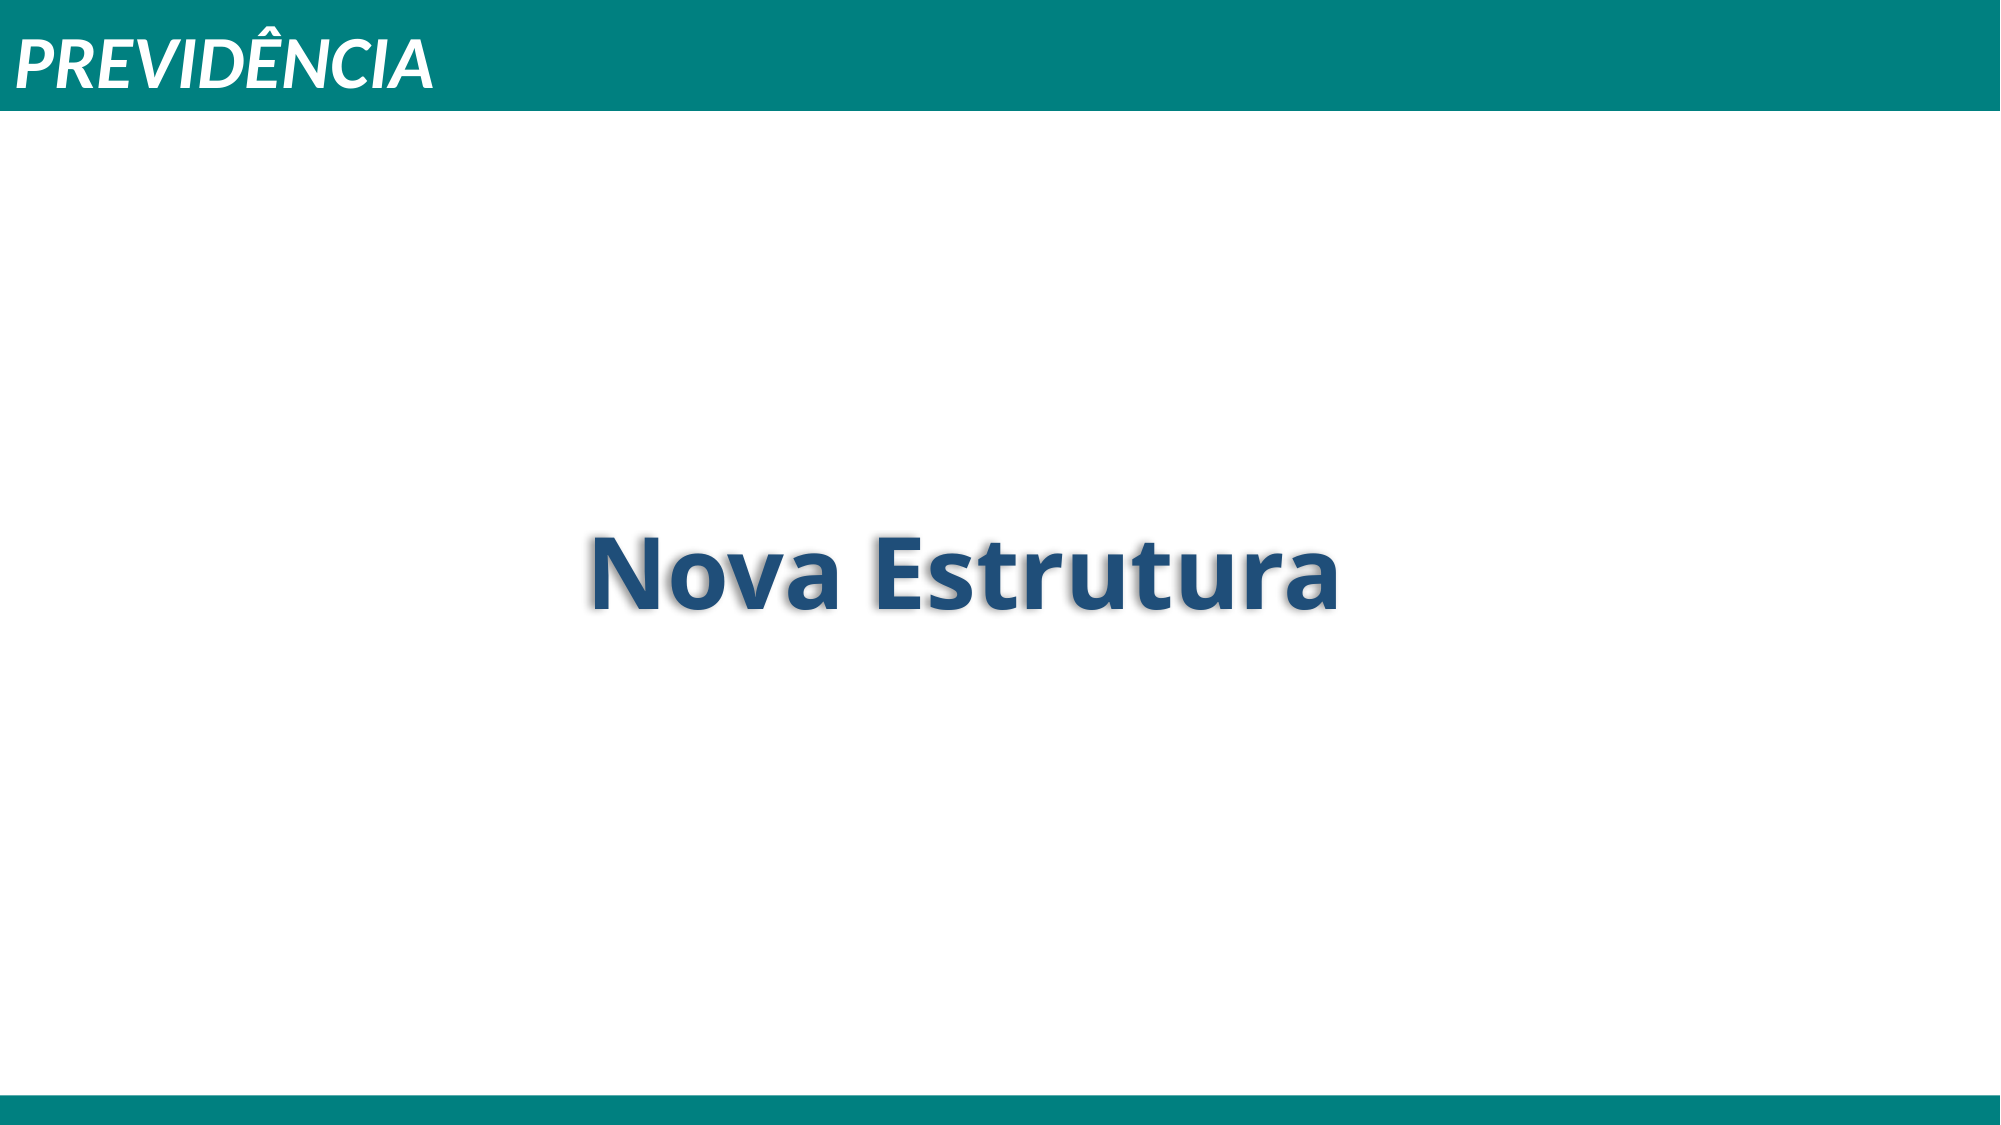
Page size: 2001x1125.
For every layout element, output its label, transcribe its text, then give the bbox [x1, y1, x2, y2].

text_box [0, 1095, 2000, 1125]
text_box Nova Estrutura [116, 238, 1815, 902]
text_box PREVIDÊNCIA [0, 0, 2000, 111]
